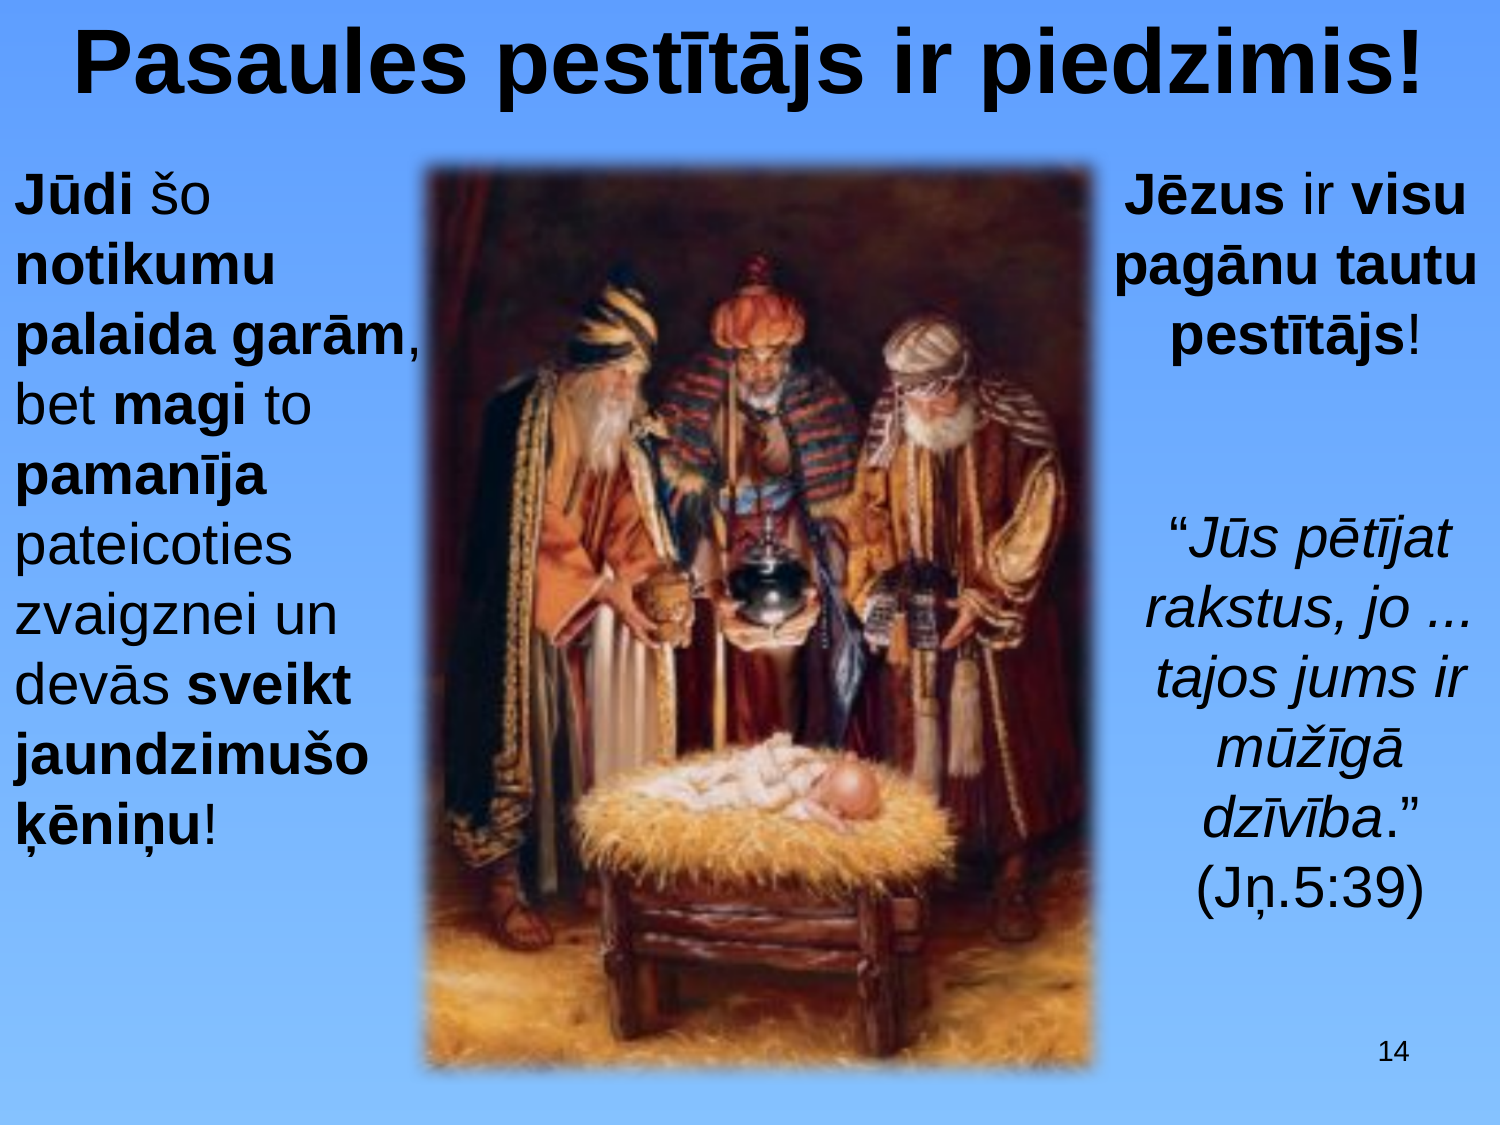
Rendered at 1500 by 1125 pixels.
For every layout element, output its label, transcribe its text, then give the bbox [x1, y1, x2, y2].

title Pasaules pestītājs ir piedzimis! [0, 0, 1500, 114]
slide_number 14 [1074, 1024, 1426, 1103]
text_box “Jūs pētījat rakstus, jo ... tajos jums ir mūžīgā dzīvība.” (Jņ.5:39) [1121, 491, 1500, 927]
text_box Jūdi šo notikumu palaida garām, bet magi to pamanīja pateicoties zvaigznei un devās sveikt jaundzimušo ķēniņu! [0, 148, 406, 864]
text_box Jēzus ir visu pagānu tautu pestītājs! [1112, 149, 1500, 374]
picture [407, 148, 1111, 1087]
